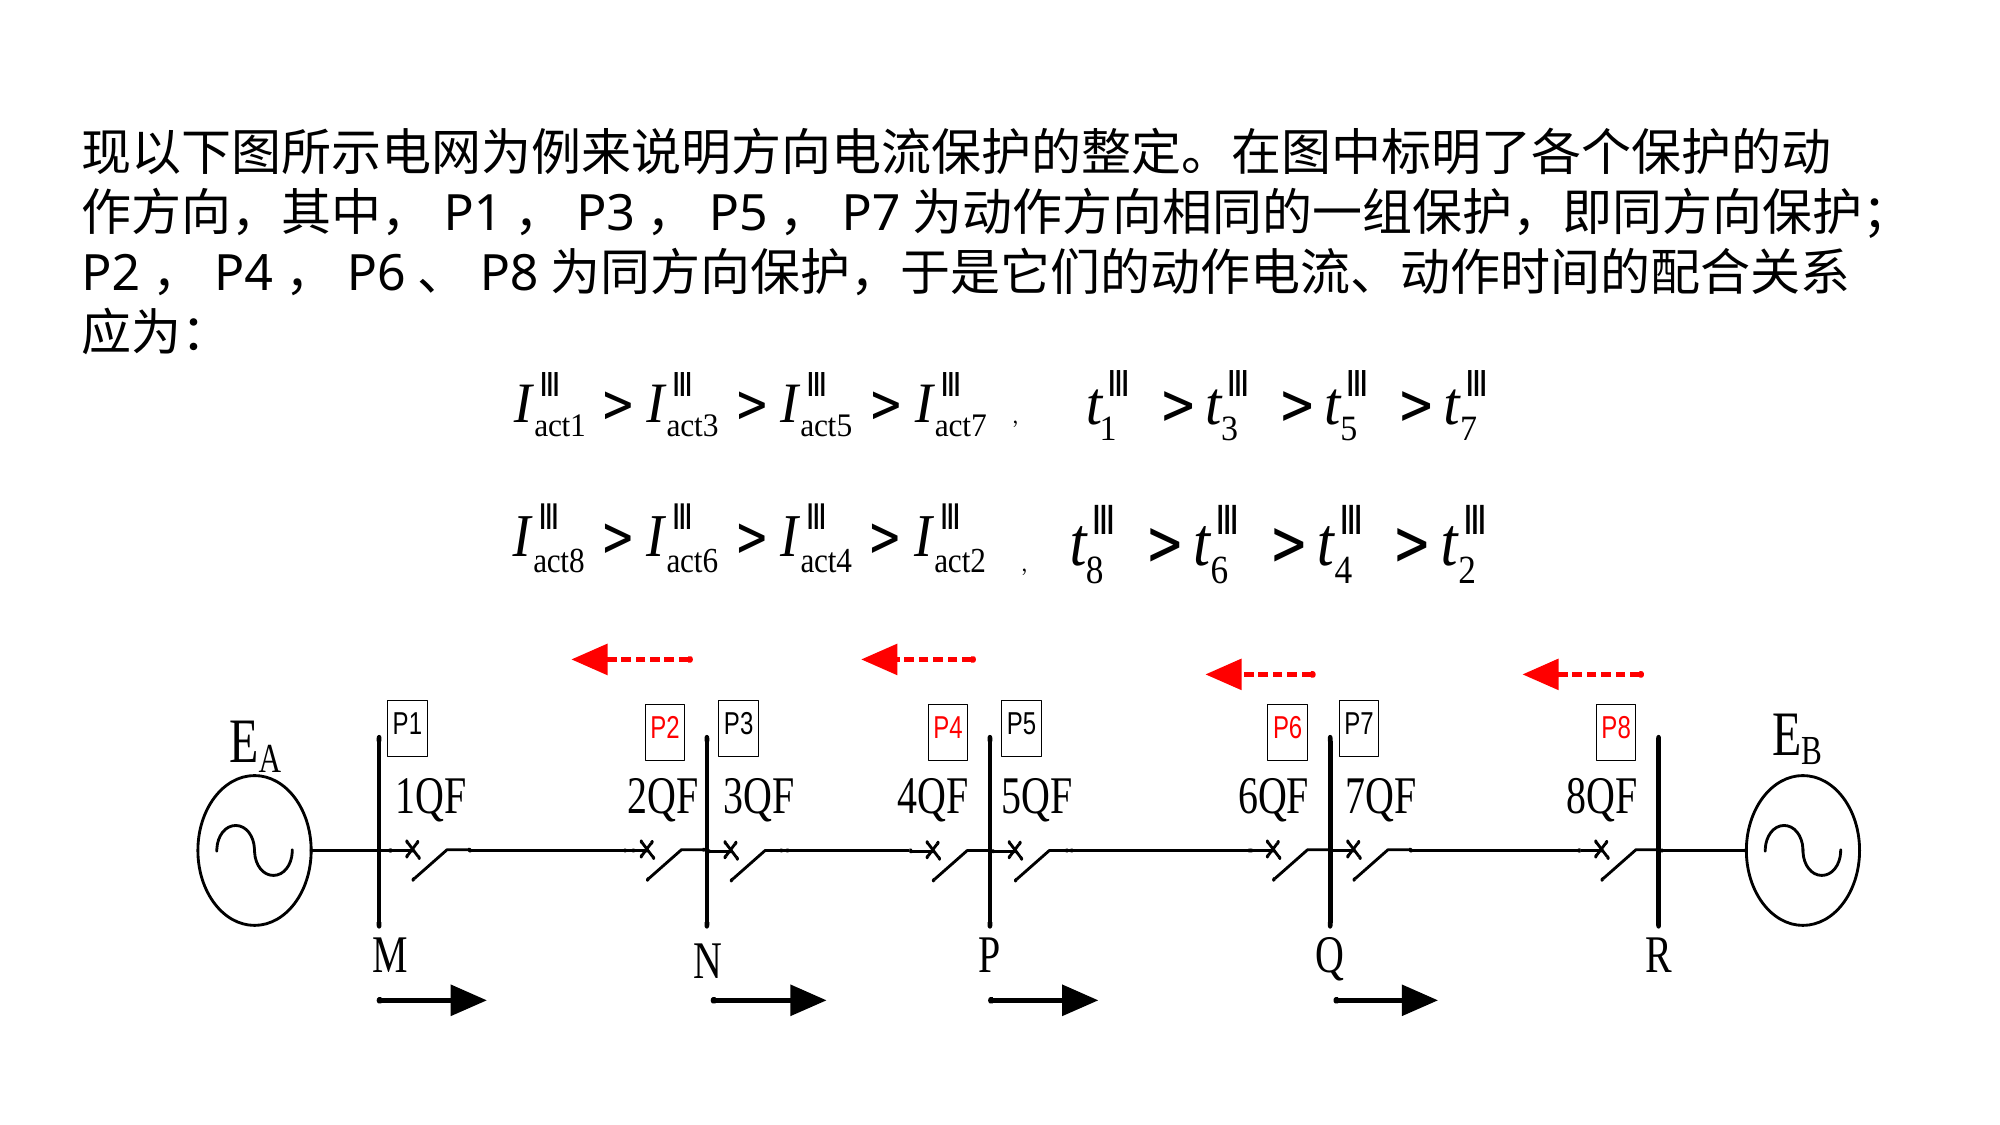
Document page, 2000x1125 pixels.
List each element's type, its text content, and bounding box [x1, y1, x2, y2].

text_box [191, 637, 1866, 1023]
text_box 现以下图所示电网为例来说明方向电流保护的整定。在图中标明了各个保护的动作方向，其中，P1，P3，P5，P7为动作方向相同的一组保护，即同方向保护；P2，P4，P6、P8为同方向保护，于是它们的动作电流、动作时间的配合关系应为： [66, 113, 1882, 489]
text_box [502, 490, 1510, 601]
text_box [503, 357, 1510, 456]
